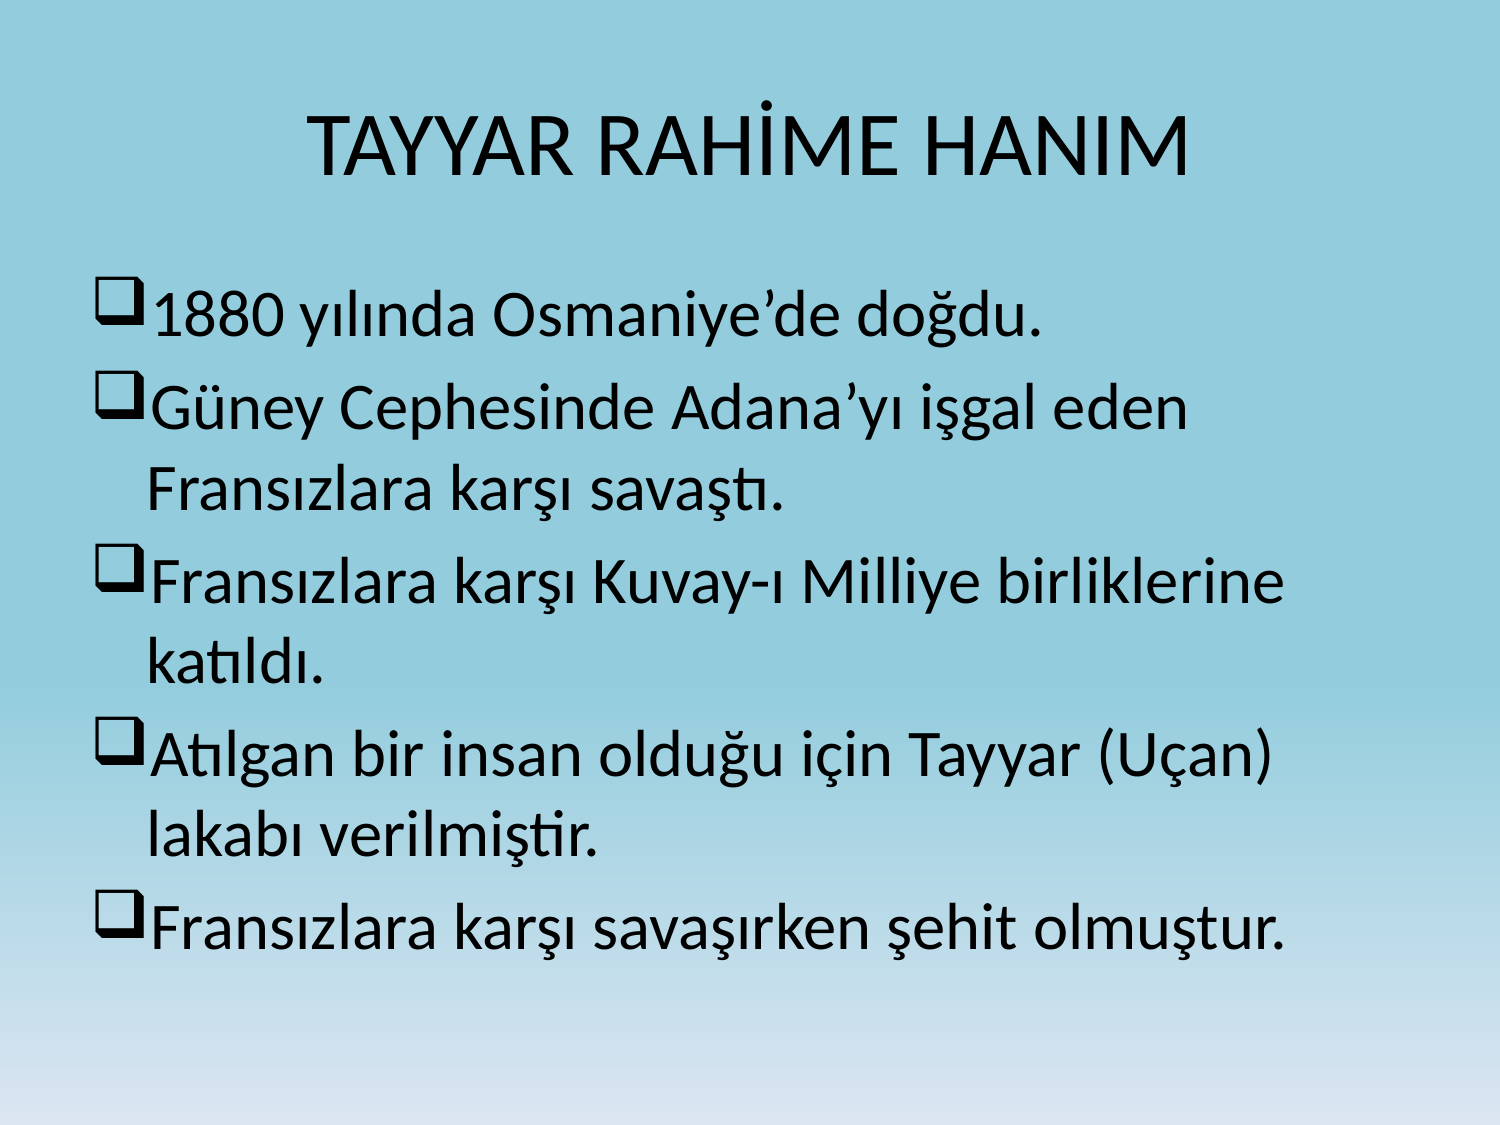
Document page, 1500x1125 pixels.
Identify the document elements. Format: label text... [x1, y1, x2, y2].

list 1880 yılında Osmaniye’de doğdu. Güney Cephesinde Adana’yı işgal eden Fransızlara karşı savaştı. Fransızlara karşı Kuvay-ı Milliye birliklerine katıldı. Atılgan bir insan olduğu için Tayyar (Uçan) lakabı verilmiştir. Fransızlara karşı savaşırken şehit olmuştur. [75, 262, 1425, 1005]
title TAYYAR RAHİME HANIM [75, 45, 1425, 233]
